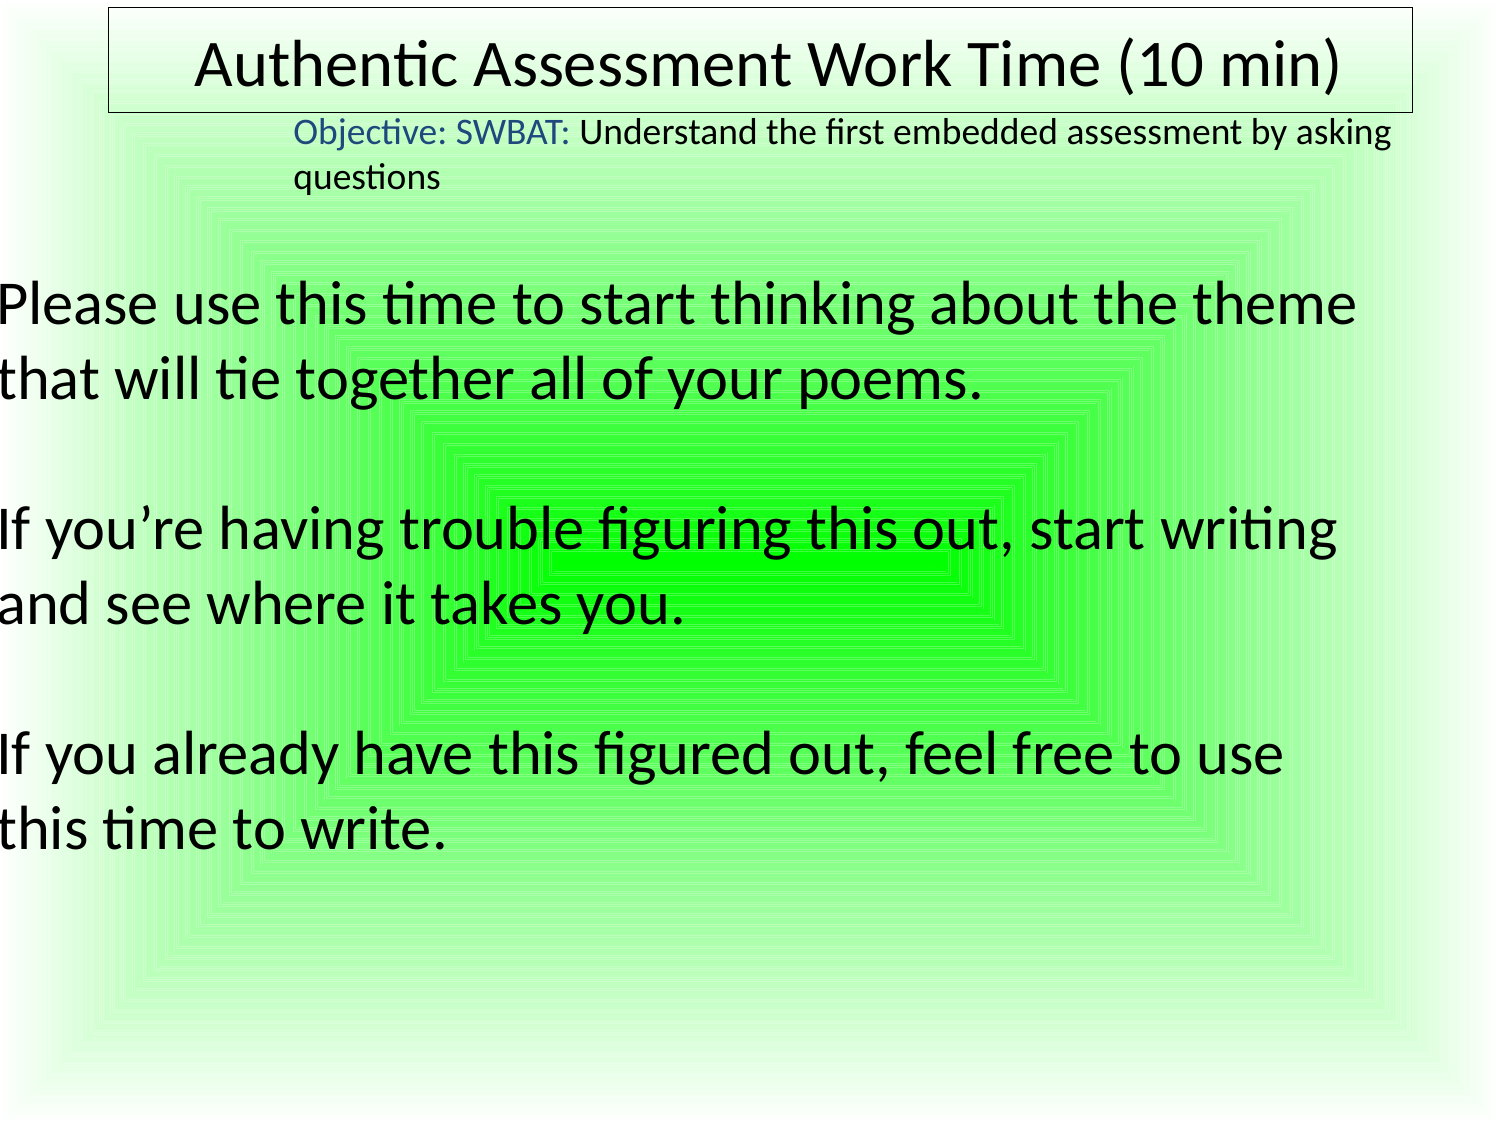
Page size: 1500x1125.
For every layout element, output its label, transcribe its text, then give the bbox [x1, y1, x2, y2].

title Authentic Assessment Work Time (10 min) [108, 7, 1413, 99]
text_box Please use this time to start thinking about the theme that will tie together all of your poems. If you’re having trouble figuring this out, start writing and see where it takes you. If you already have this figured out, feel free to use this time to write. [0, 254, 1500, 870]
text_box Objective: SWBAT: Understand the first embedded assessment by asking questions [99, 99, 1442, 250]
